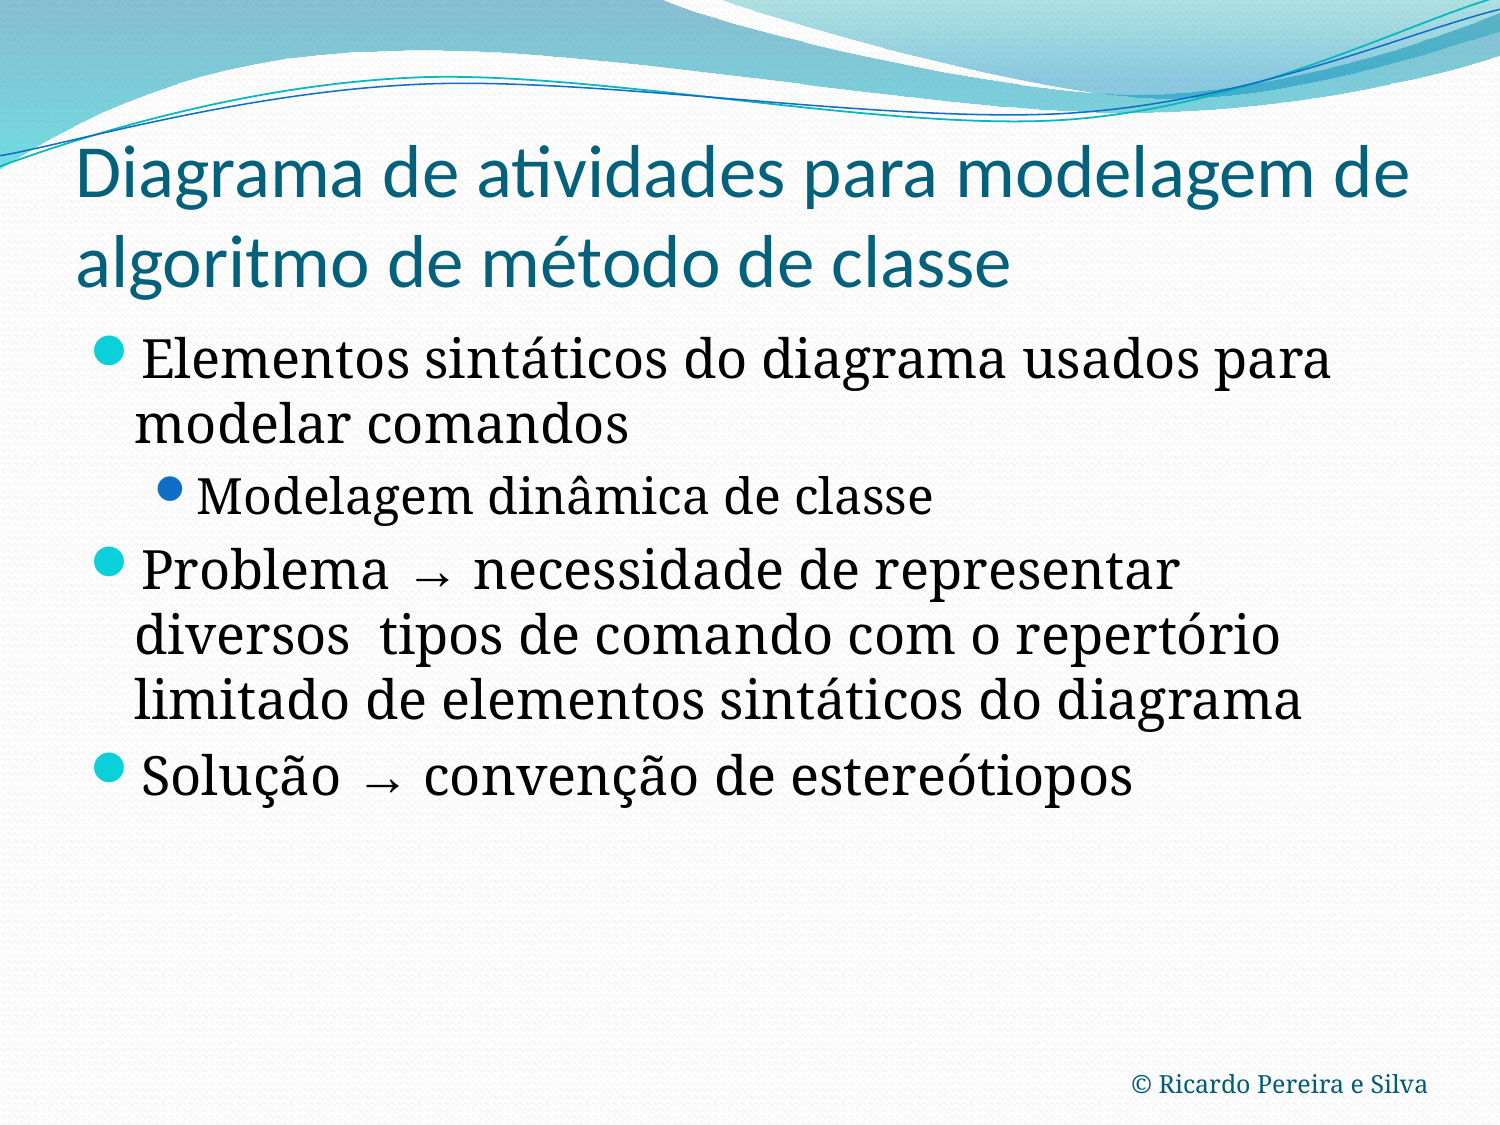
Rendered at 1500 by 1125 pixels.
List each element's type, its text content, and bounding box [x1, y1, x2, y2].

title Diagrama de atividades para modelagem de algoritmo de método de classe [75, 115, 1425, 303]
footer © Ricardo Pereira e Silva [1101, 1042, 1429, 1103]
list Elementos sintáticos do diagrama usados para modelar comandos Modelagem dinâmica de classe Problema → necessidade de representar diversos tipos de comando com o repertório limitado de elementos sintáticos do diagrama Solução → convenção de estereótiopos [75, 317, 1425, 1038]
